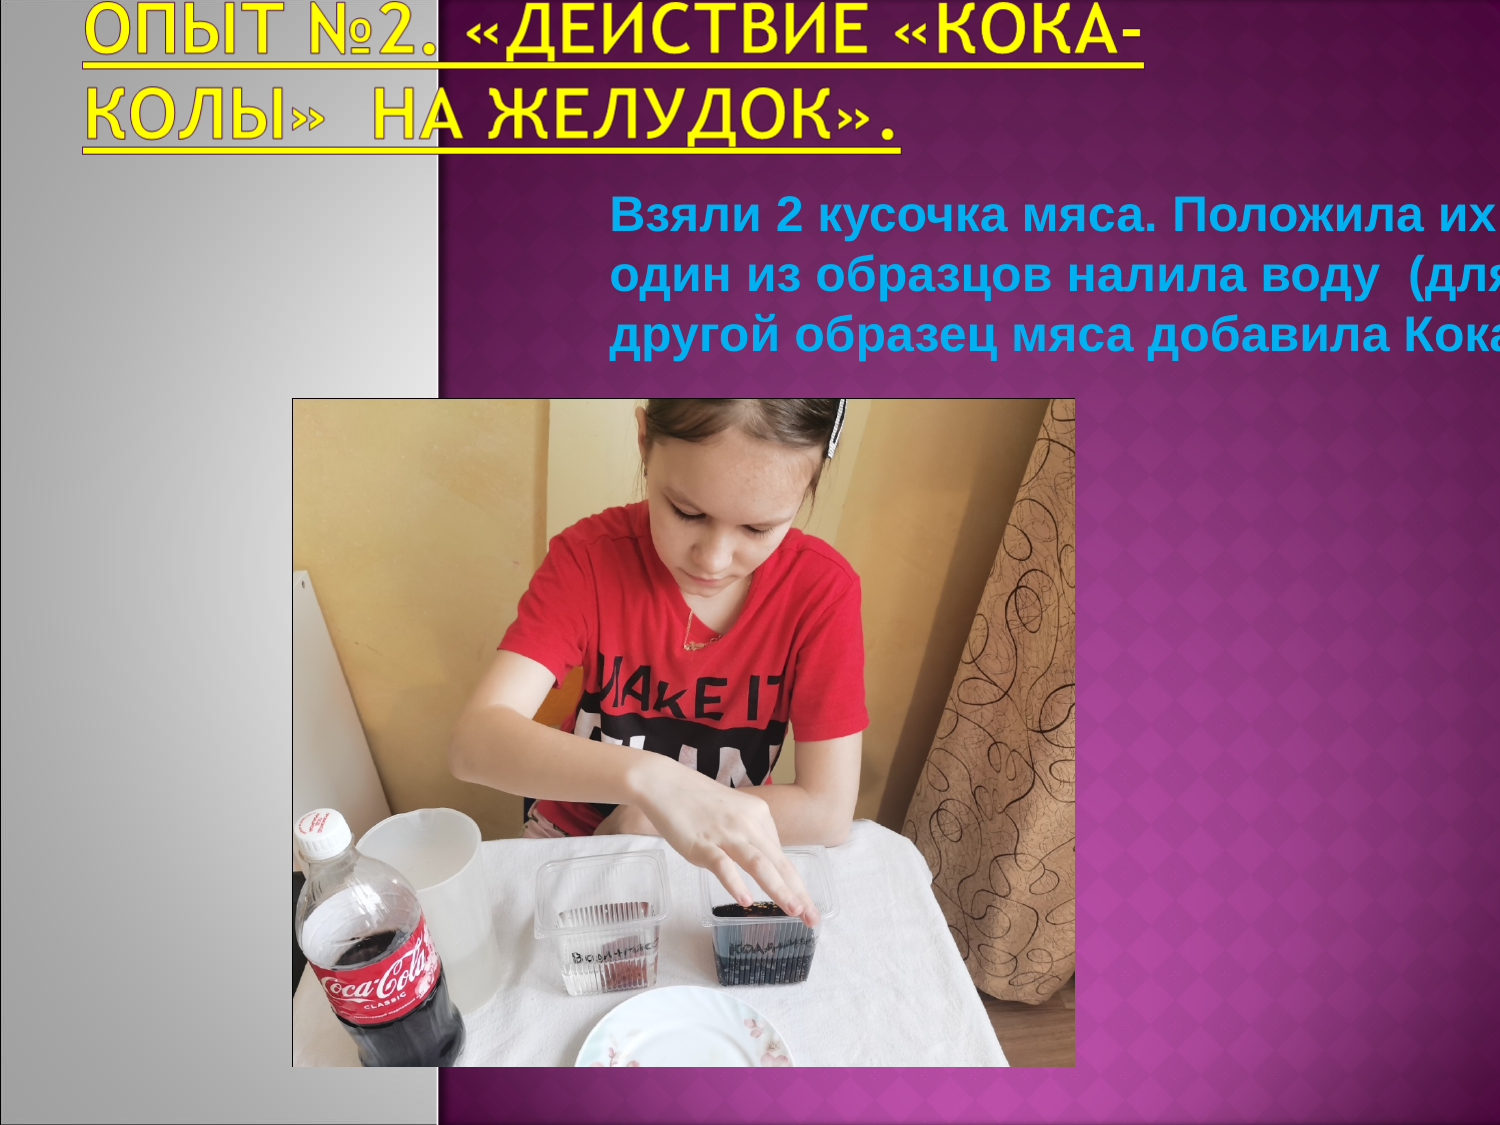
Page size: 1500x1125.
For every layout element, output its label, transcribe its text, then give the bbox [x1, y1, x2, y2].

picture [0, 0, 1500, 1125]
text_box Взяли 2 кусочка мяса. Положила их в контейнеры. В один из образцов налила воду (для сравнения), а в другой образец мяса добавила Кока-Колы. [594, 173, 1500, 399]
